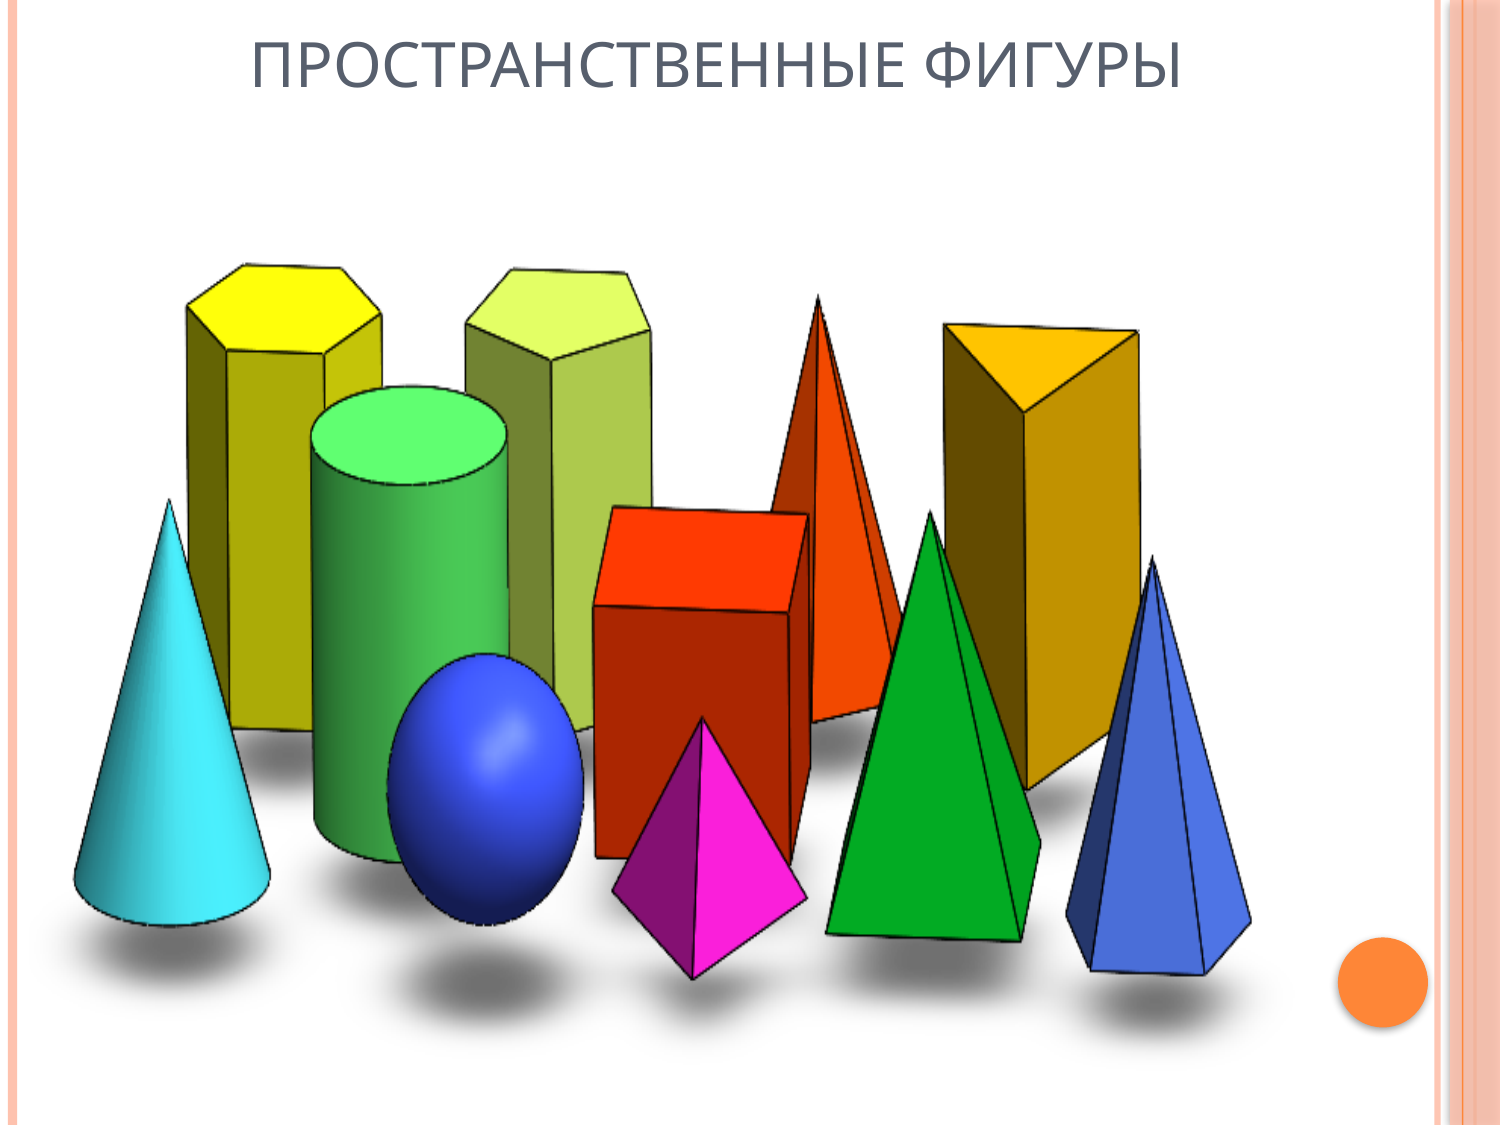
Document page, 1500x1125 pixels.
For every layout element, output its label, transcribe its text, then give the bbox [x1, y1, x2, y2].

picture [28, 113, 1318, 1125]
title Пространственные фигуры [147, 0, 1289, 108]
